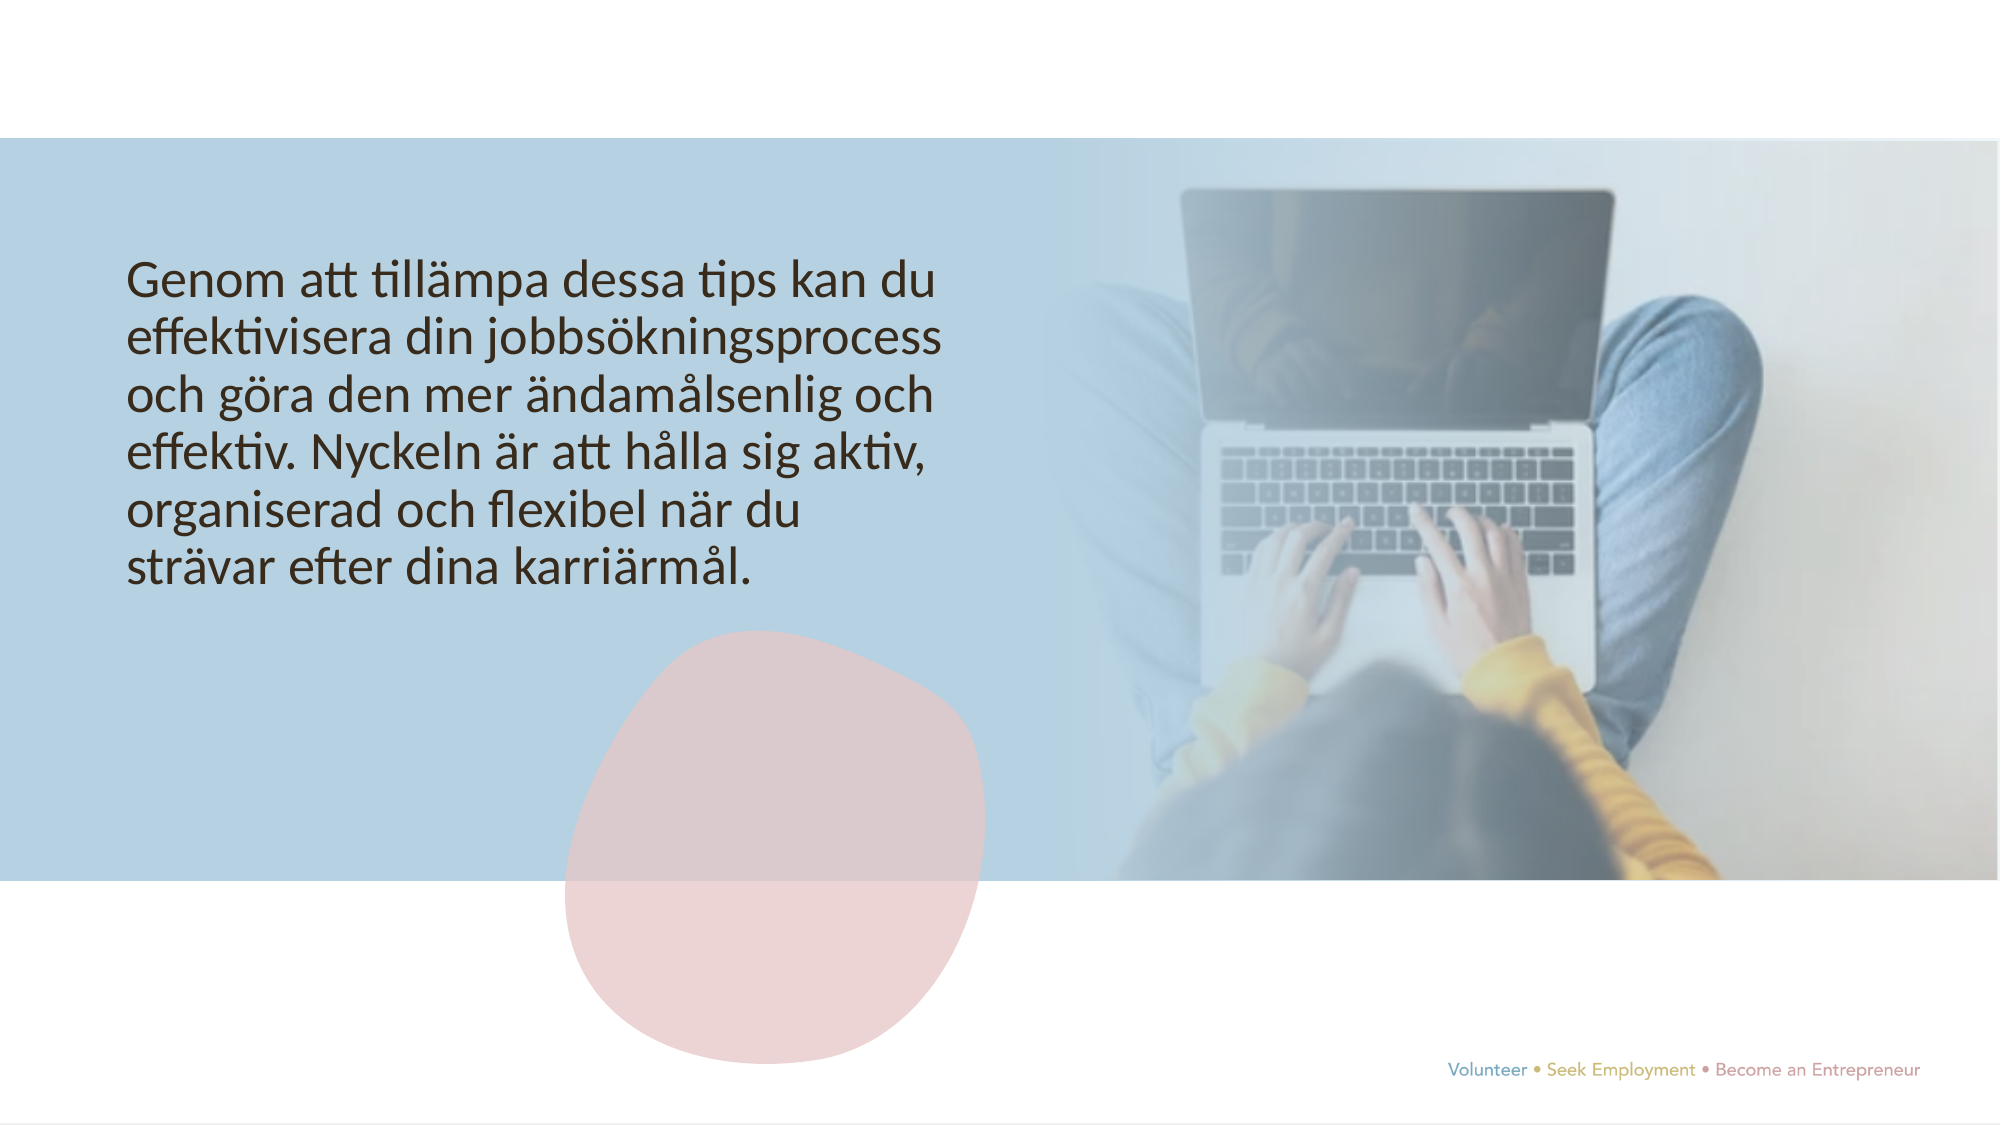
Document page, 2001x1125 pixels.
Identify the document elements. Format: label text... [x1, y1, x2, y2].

text_box [565, 880, 979, 1064]
picture [247, 141, 1998, 880]
picture [1418, 1046, 1971, 1103]
text_box [0, 137, 2000, 881]
text_box Genom att tillämpa dessa tips kan du effektivisera din jobbsökningsprocess och göra den mer ändamålsenlig och effektiv. Nyckeln är att hålla sig aktiv, organiserad och flexibel när du strävar efter dina karriärmål. [111, 243, 247, 715]
